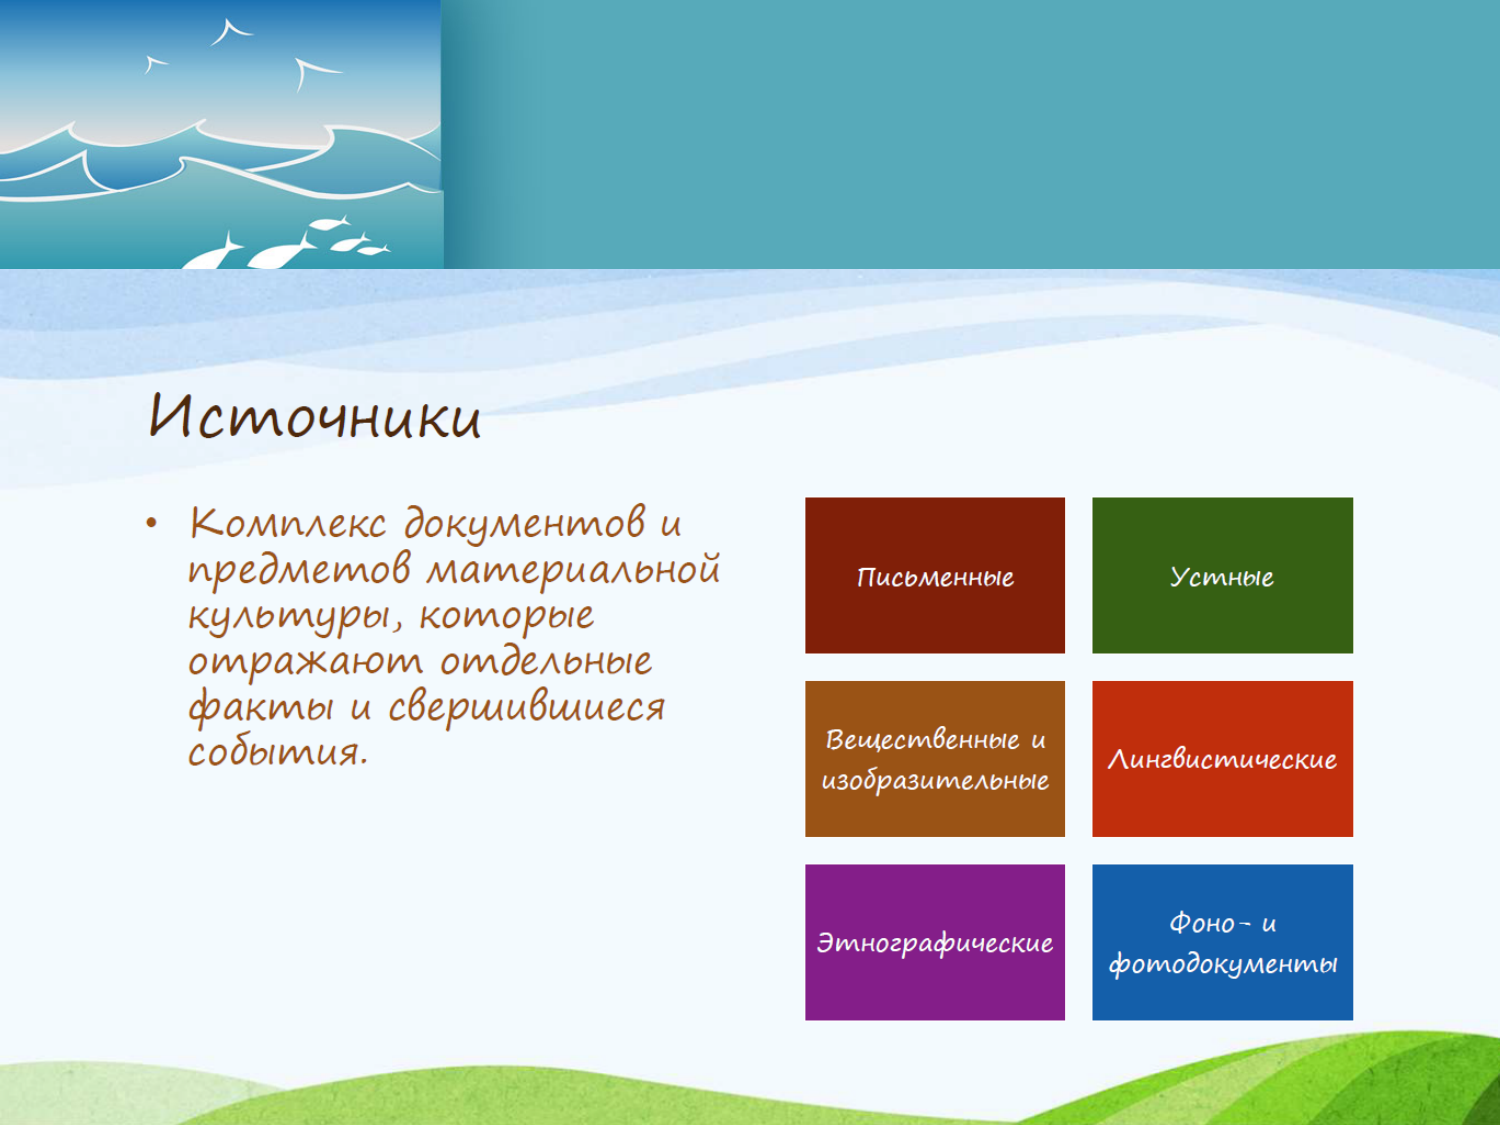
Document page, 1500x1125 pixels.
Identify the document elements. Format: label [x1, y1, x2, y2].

list [0, 269, 1500, 1125]
picture [0, 0, 1500, 269]
